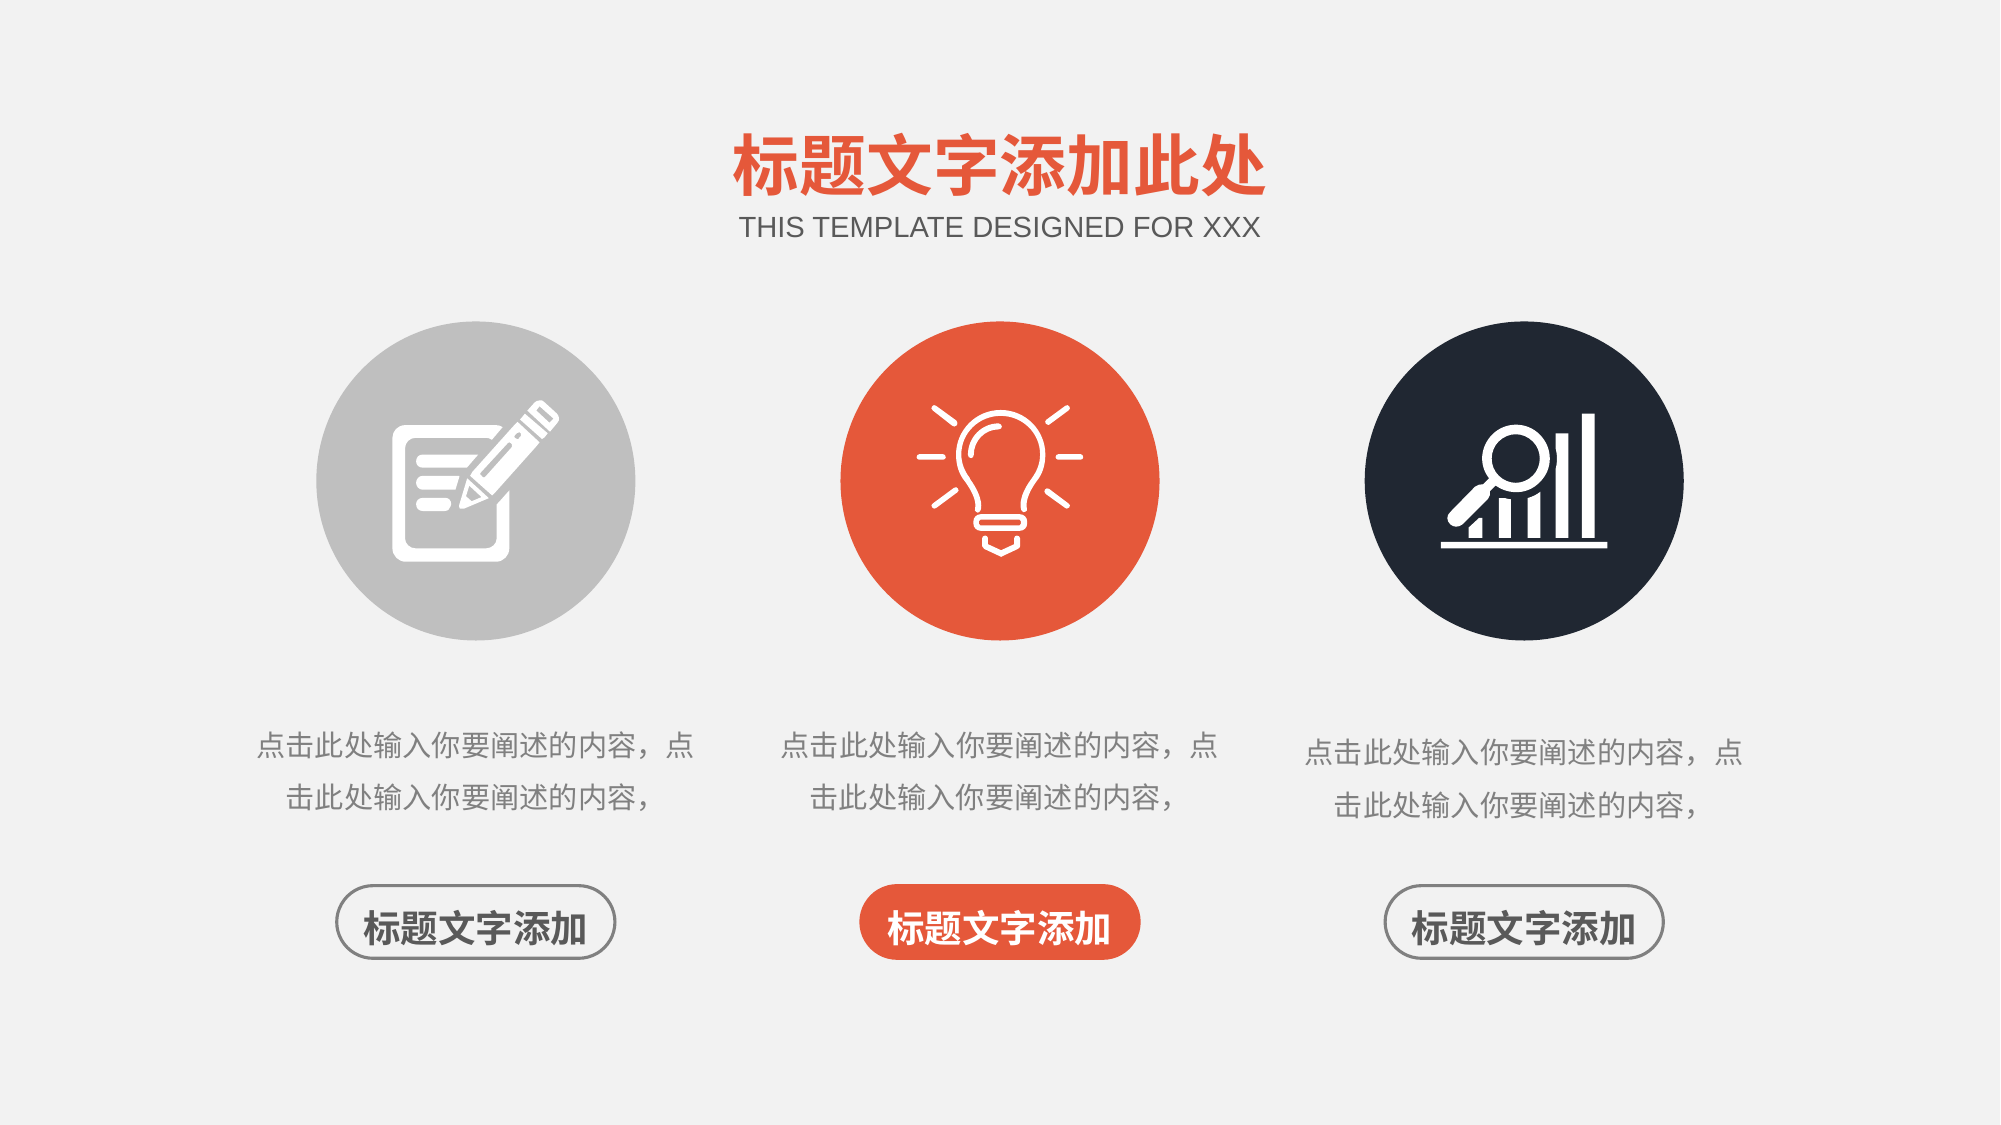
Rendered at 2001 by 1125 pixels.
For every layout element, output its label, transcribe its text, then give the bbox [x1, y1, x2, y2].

text_box [879, 884, 1121, 889]
text_box [839, 320, 1161, 642]
text_box [1554, 432, 1570, 539]
text_box [1363, 320, 1685, 642]
text_box 标题文字添加 [1385, 889, 1664, 958]
text_box [930, 486, 960, 510]
text_box THIS TEMPLATE DESIGNED FOR XXX [599, 201, 1401, 251]
text_box [315, 320, 637, 642]
text_box [1404, 884, 1645, 889]
text_box 标题文字添加此处 [718, 116, 1282, 201]
text_box [1581, 412, 1596, 539]
text_box 点击此处输入你要阐述的内容，点击此处输入你要阐述的内容， [228, 702, 724, 822]
text_box 标题文字添加 [860, 889, 1140, 958]
text_box [1526, 489, 1542, 539]
text_box [981, 534, 1022, 559]
text_box 点击此处输入你要阐述的内容，点击此处输入你要阐述的内容， [752, 702, 1248, 822]
text_box [930, 403, 959, 428]
text_box [1440, 541, 1609, 549]
text_box [355, 884, 597, 889]
text_box [1497, 496, 1513, 539]
text_box [1054, 453, 1085, 461]
text_box [458, 399, 561, 510]
text_box 标题文字添加 [336, 889, 615, 958]
text_box [1467, 516, 1484, 539]
text_box [391, 424, 511, 563]
text_box [1044, 403, 1072, 427]
text_box [915, 453, 947, 461]
text_box 点击此处输入你要阐述的内容，点击此处输入你要阐述的内容， [1276, 710, 1772, 830]
text_box [1043, 487, 1072, 510]
text_box [955, 408, 1047, 532]
text_box [1446, 423, 1551, 528]
